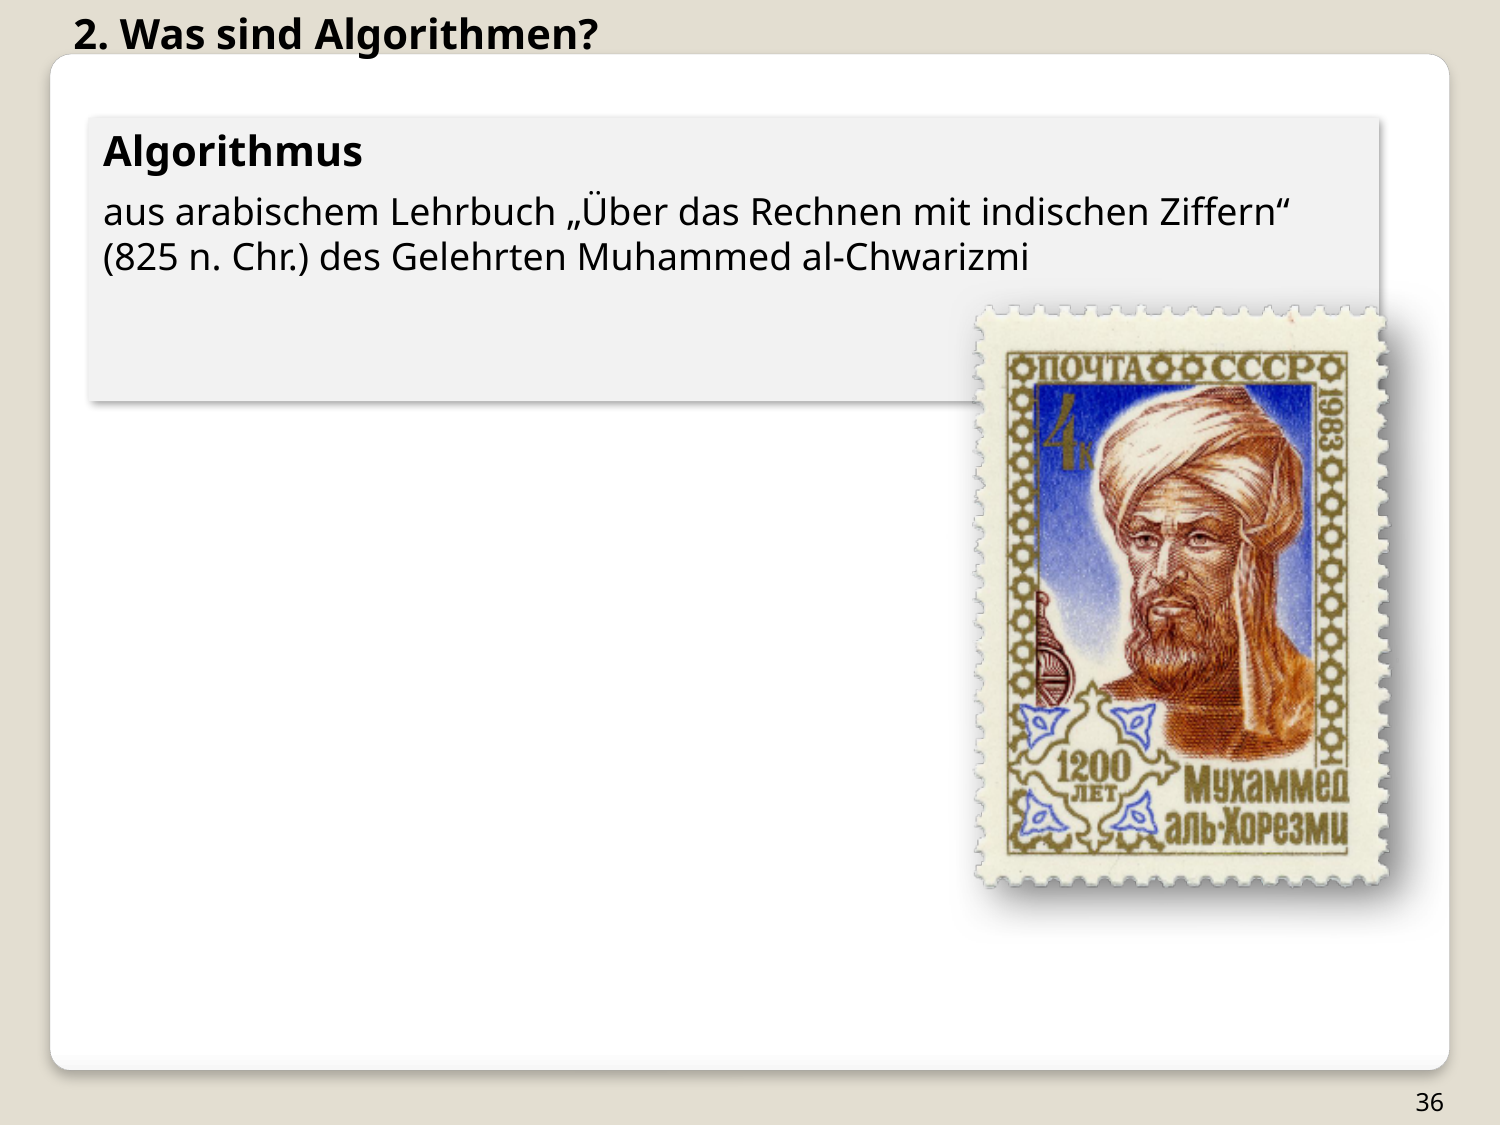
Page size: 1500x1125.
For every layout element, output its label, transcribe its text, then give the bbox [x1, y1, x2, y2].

text_box Algorithmus aus arabischem Lehrbuch „Über das Rechnen mit indischen Ziffern“ (825 n. Chr.) des Gelehrten Muhammed al-Chwarizmi [85, 114, 1382, 405]
picture [962, 302, 1409, 900]
text_box 2. Was sind Algorithmen? [58, 0, 1325, 65]
